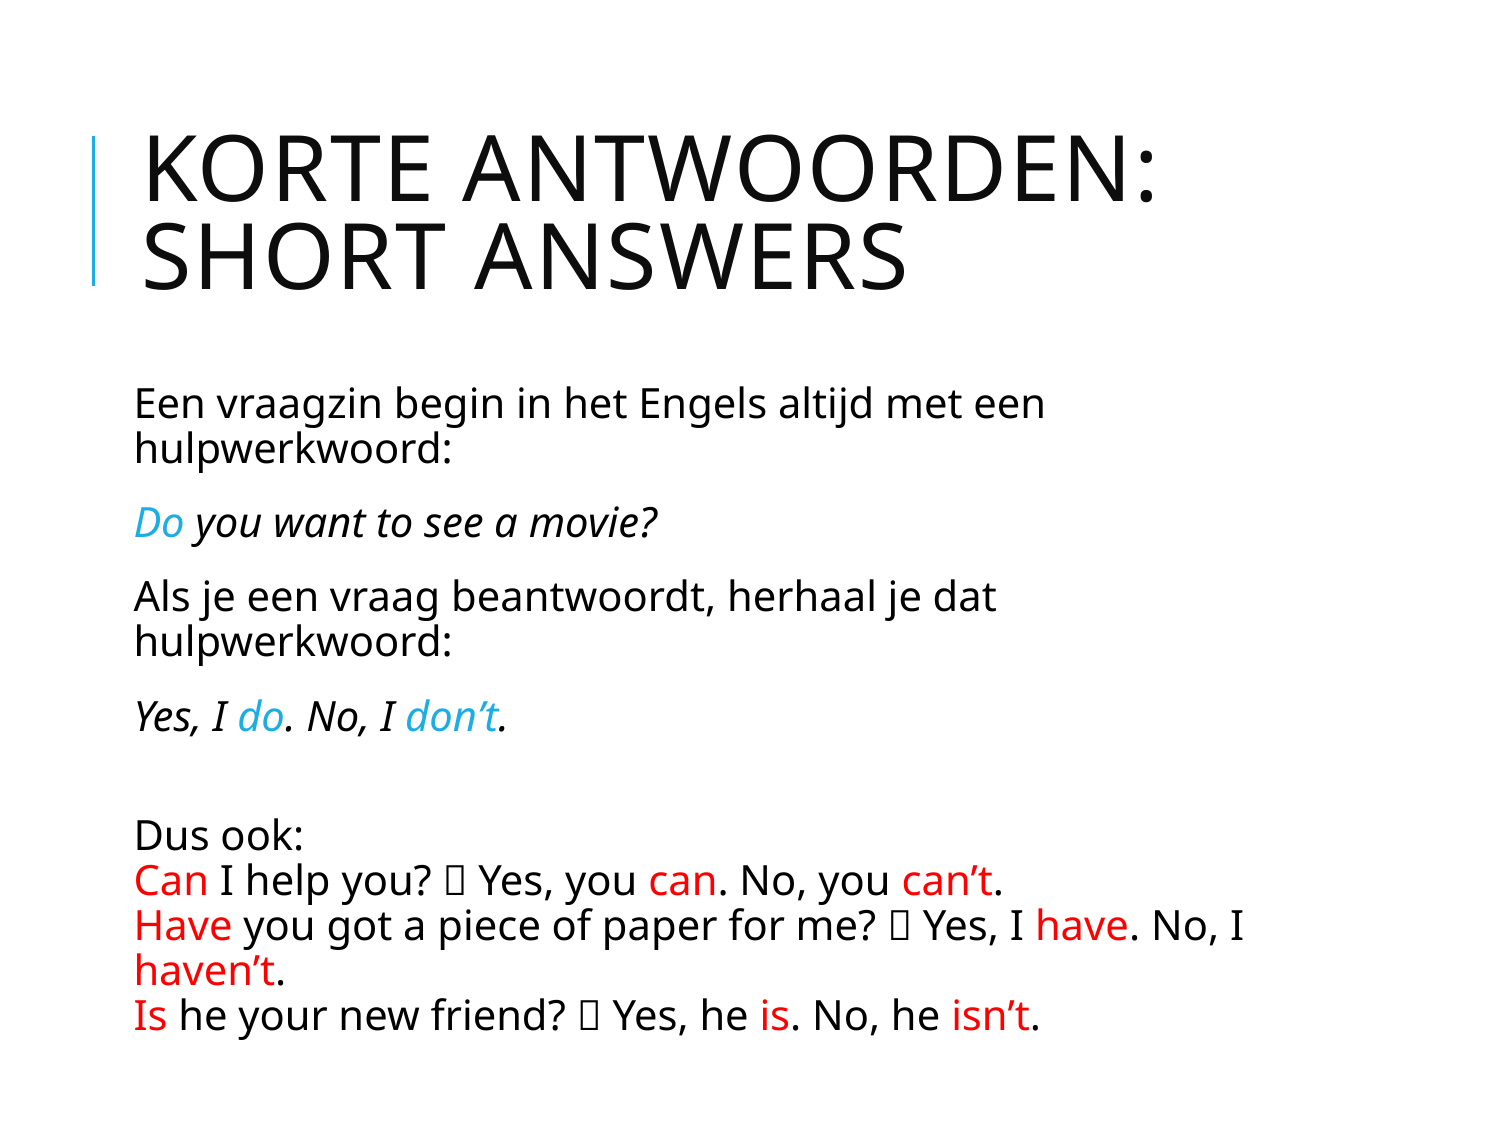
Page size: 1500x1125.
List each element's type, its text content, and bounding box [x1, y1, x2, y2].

title Korte antwoorden: short answers [126, 96, 1322, 342]
list Een vraagzin begin in het Engels altijd met een hulpwerkwoord: Do you want to see a movie? Als je een vraag beantwoordt, herhaal je dat hulpwerkwoord: Yes, I do. No, I don’t. Dus ook: Can I help you?  Yes, you can. No, you can’t. Have you got a piece of paper for me?  Yes, I have. No, I haven’t. Is he your new friend?  Yes, he is. No, he isn’t. [126, 375, 1322, 1035]
